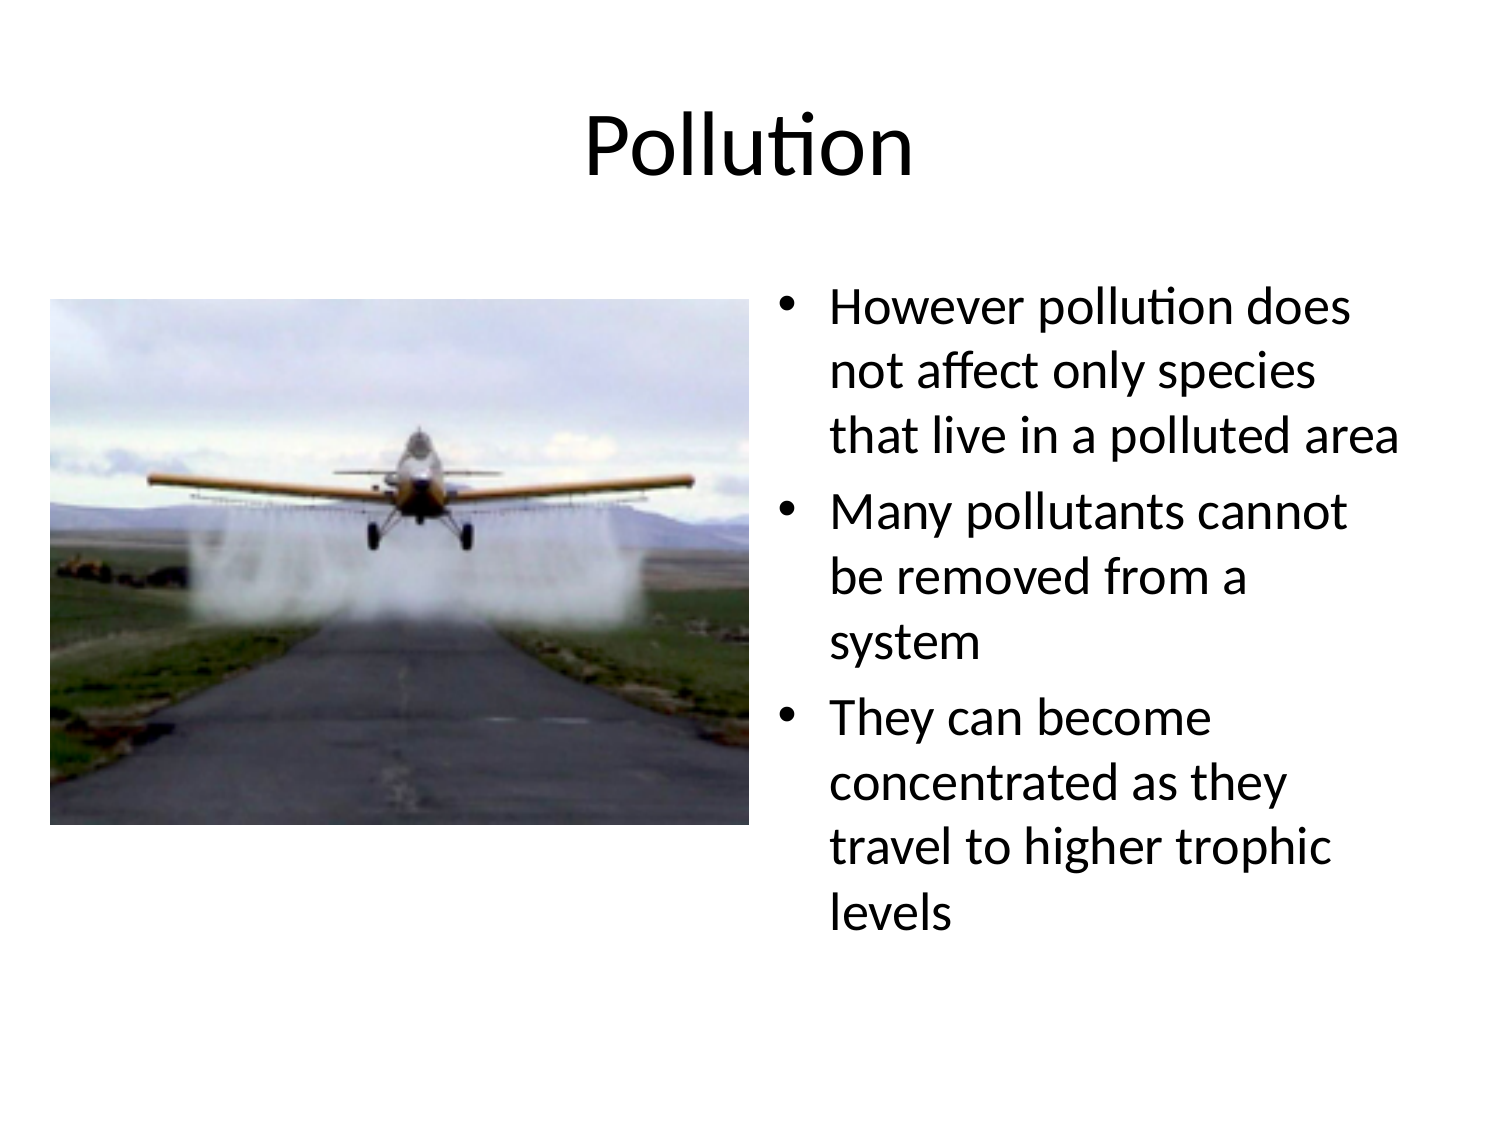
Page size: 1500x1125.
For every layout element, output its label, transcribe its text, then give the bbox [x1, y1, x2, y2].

picture [49, 299, 749, 826]
list However pollution does not affect only species that live in a polluted area Many pollutants cannot be removed from a system They can become concentrated as they travel to higher trophic levels [762, 262, 1425, 1005]
title Pollution [75, 45, 1425, 233]
